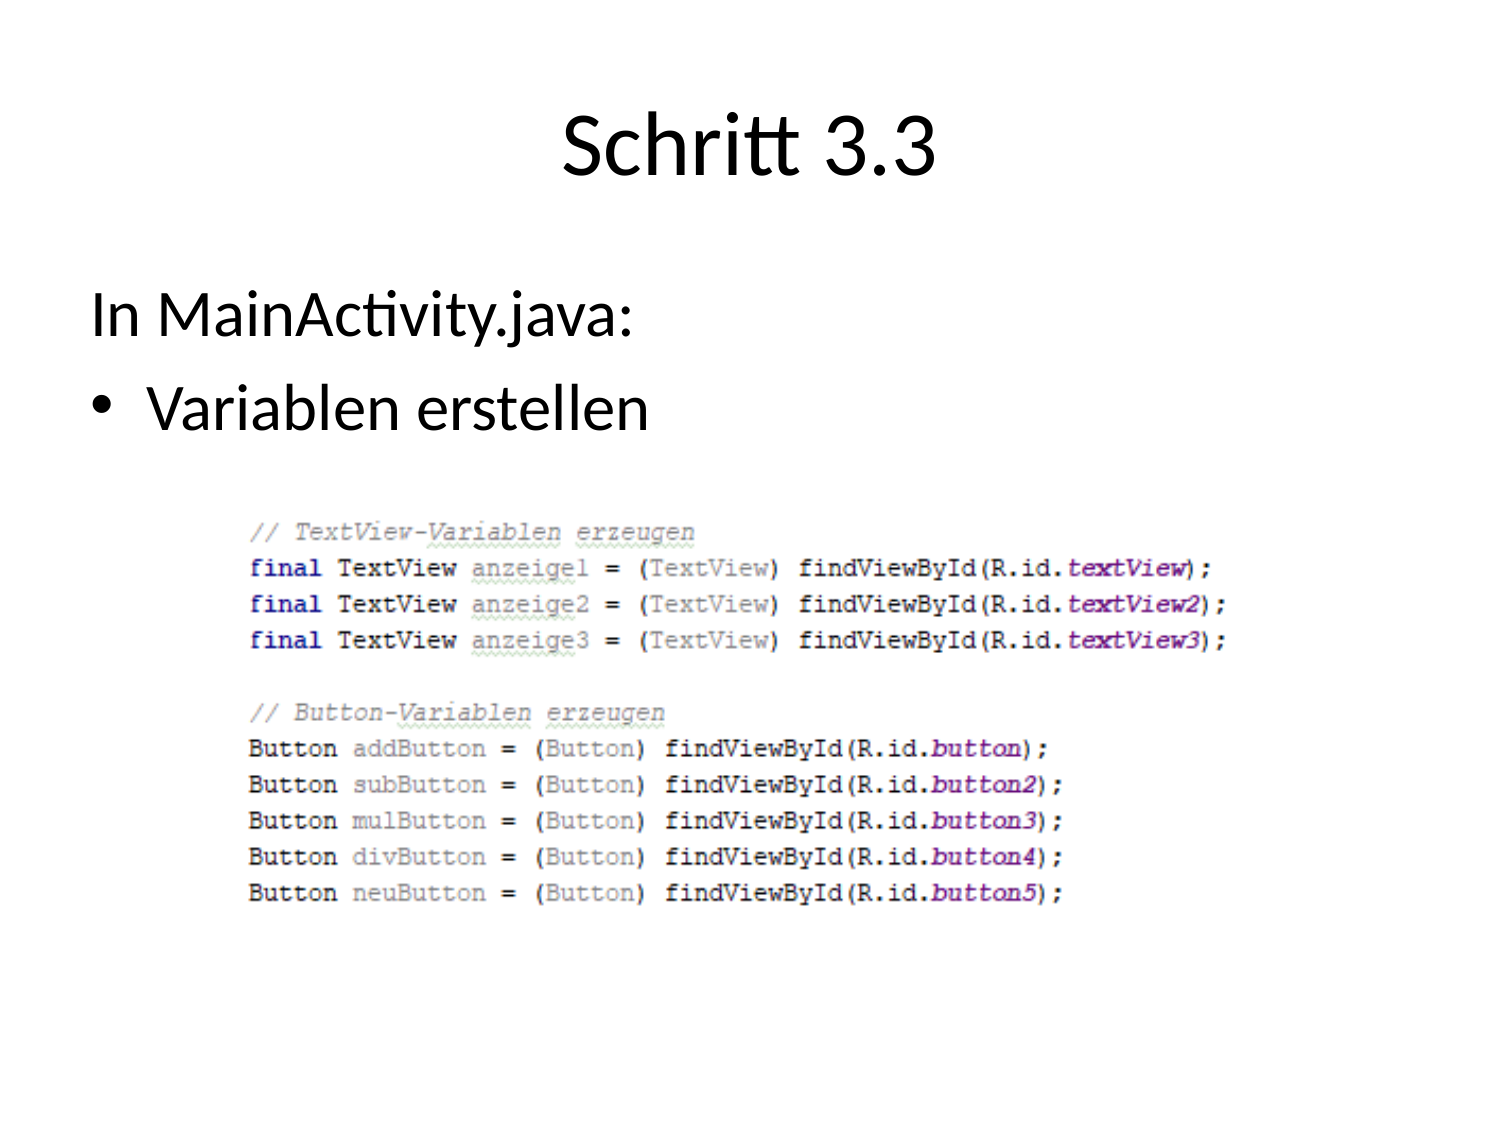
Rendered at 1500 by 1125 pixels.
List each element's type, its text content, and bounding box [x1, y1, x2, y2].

picture [229, 514, 1242, 929]
list In MainActivity.java: Variablen erstellen [75, 262, 1425, 1005]
title Schritt 3.3 [75, 45, 1425, 233]
